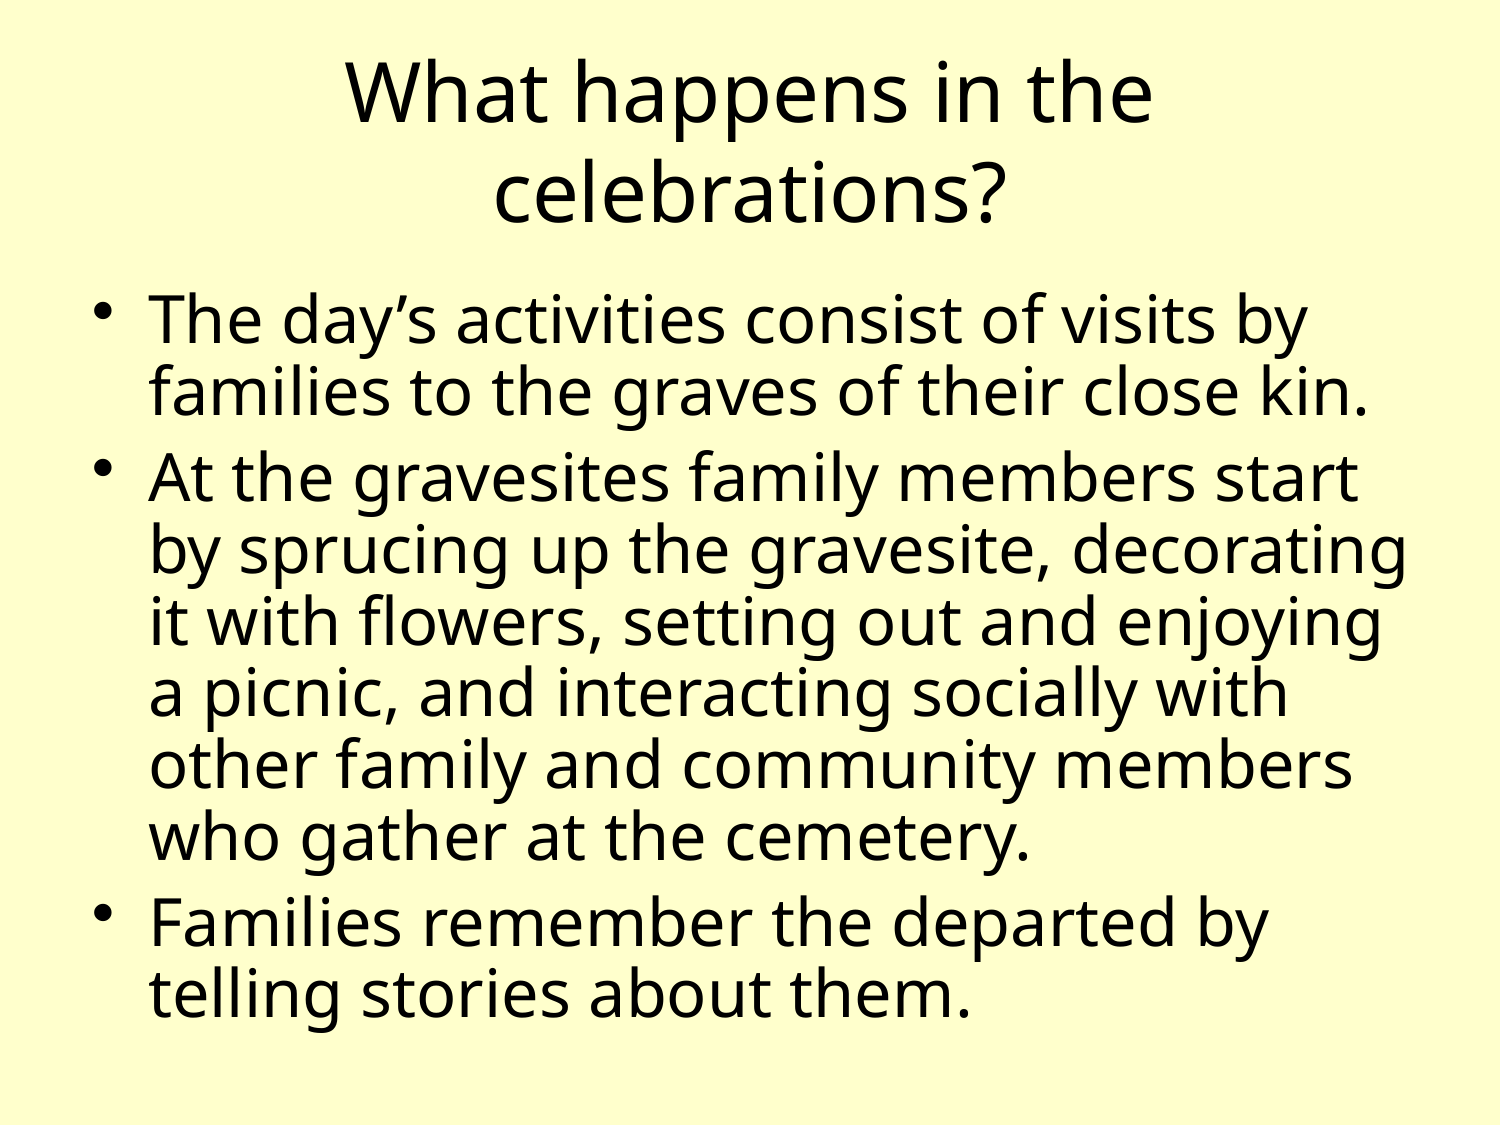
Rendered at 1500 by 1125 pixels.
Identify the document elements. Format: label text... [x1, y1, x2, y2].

list The day’s activities consist of visits by families to the graves of their close kin. At the gravesites family members start by sprucing up the gravesite, decorating it with flowers, setting out and enjoying a picnic, and interacting socially with other family and community members who gather at the cemetery. Families remember the departed by telling stories about them. [76, 278, 1428, 1022]
title What happens in the celebrations? [74, 44, 1426, 233]
